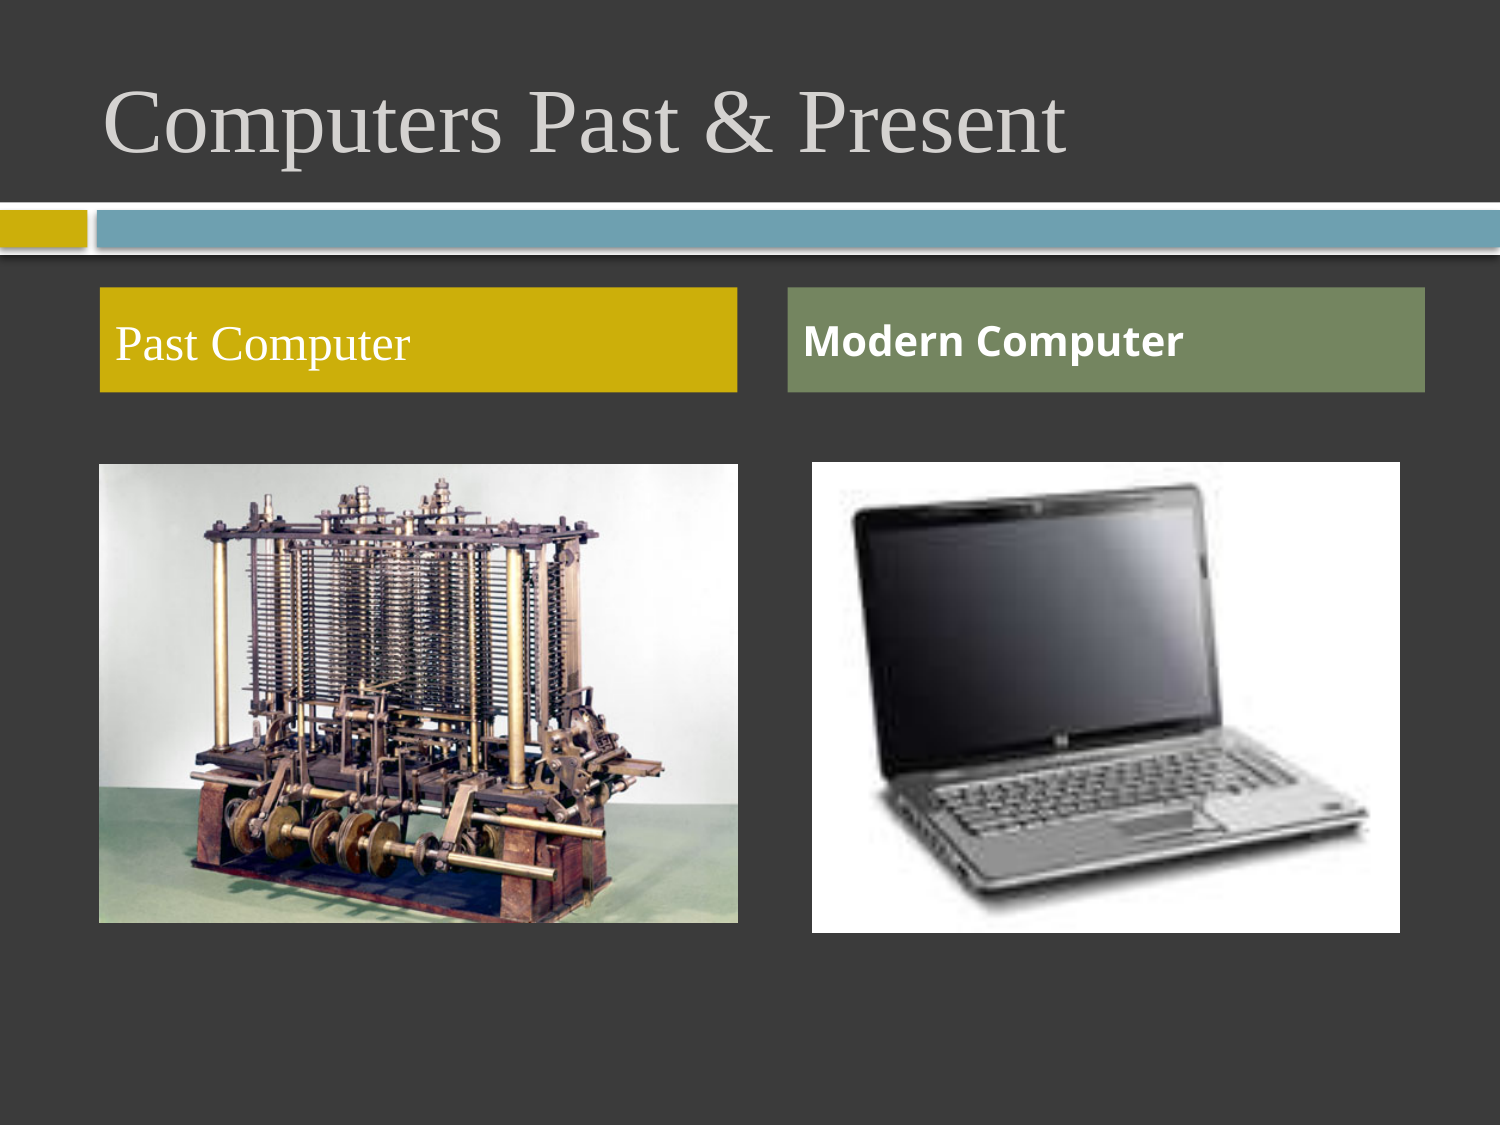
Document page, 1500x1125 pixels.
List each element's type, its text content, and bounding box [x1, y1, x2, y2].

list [812, 462, 1401, 933]
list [99, 464, 738, 923]
list Past Computer [99, 287, 738, 393]
title Computers Past & Present [87, 44, 1425, 188]
list Modern Computer [787, 287, 1425, 393]
